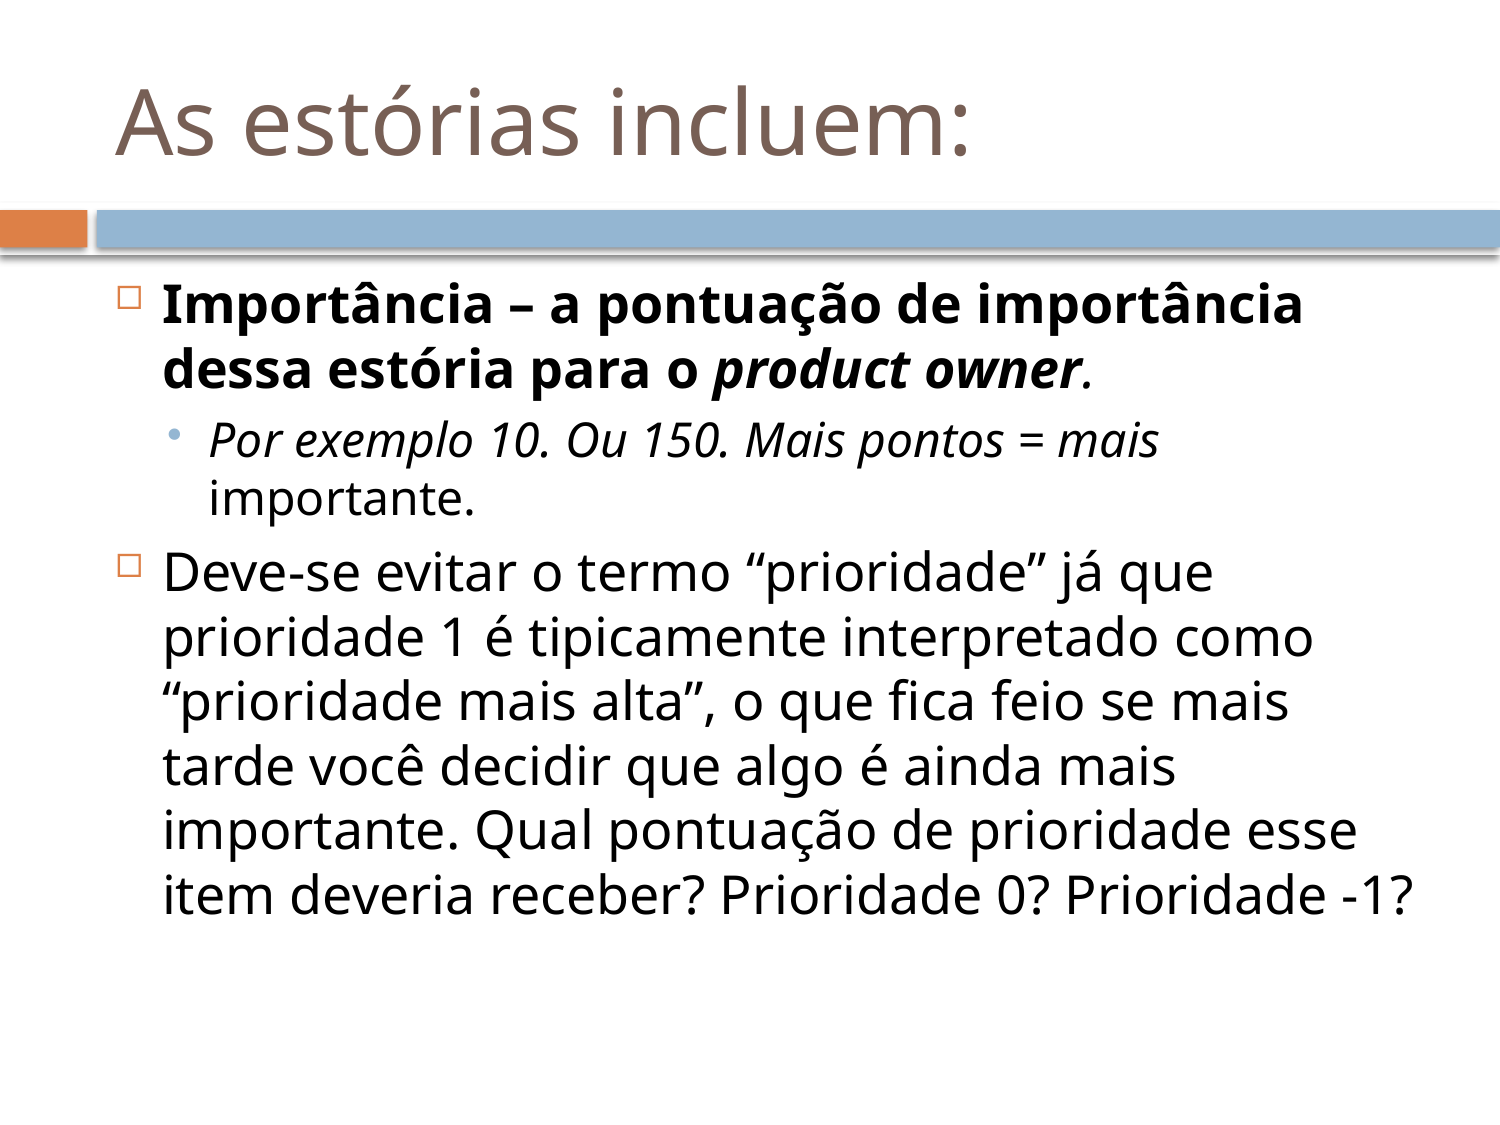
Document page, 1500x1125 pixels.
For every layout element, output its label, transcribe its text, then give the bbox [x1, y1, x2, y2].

list Importância – a pontuação de importância dessa estória para o product owner. Por exemplo 10. Ou 150. Mais pontos = mais importante. Deve-se evitar o termo “prioridade” já que prioridade 1 é tipicamente interpretado como “prioridade mais alta”, o que fica feio se mais tarde você decidir que algo é ainda mais importante. Qual pontuação de prioridade esse item deveria receber? Prioridade 0? Prioridade -1? [100, 262, 1438, 1000]
title As estórias incluem: [100, 37, 1438, 200]
